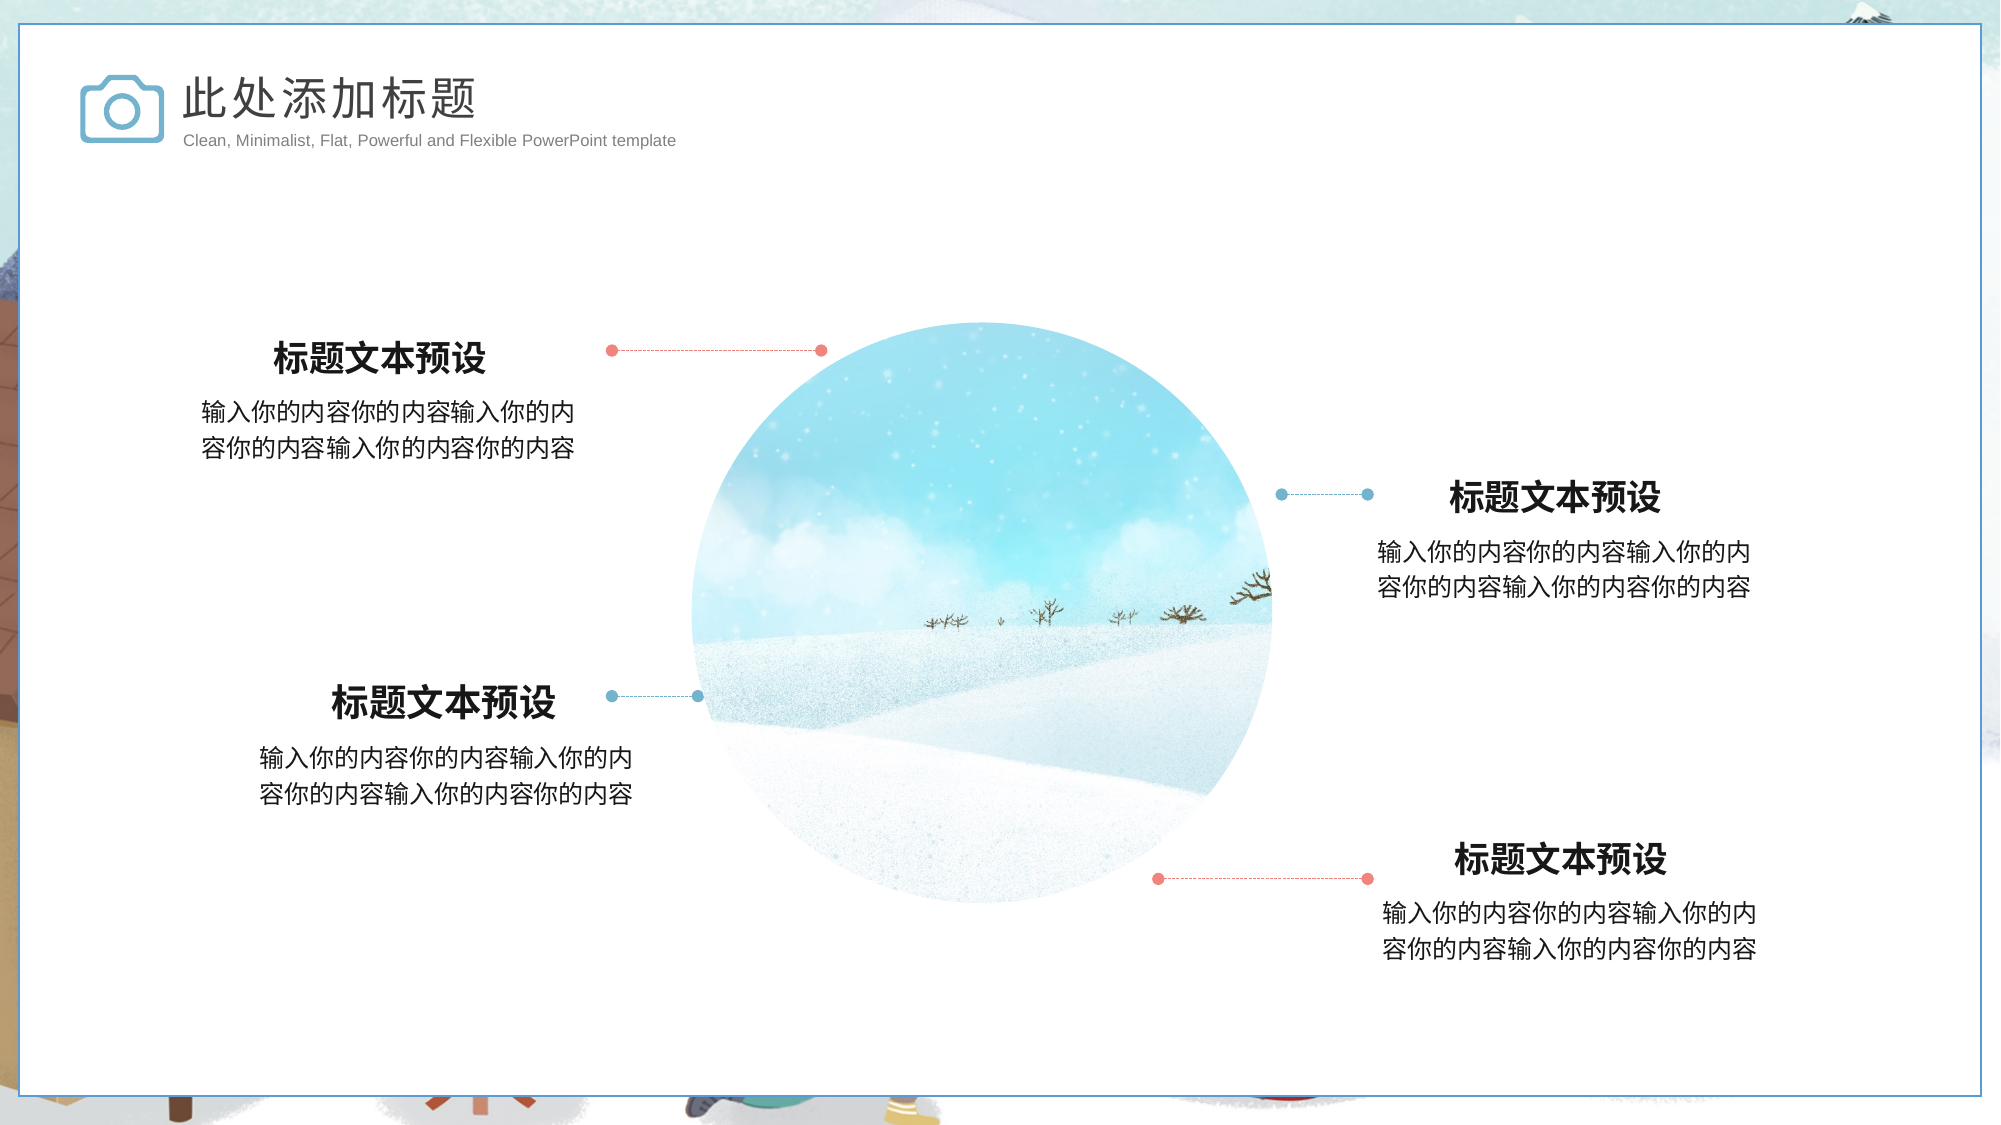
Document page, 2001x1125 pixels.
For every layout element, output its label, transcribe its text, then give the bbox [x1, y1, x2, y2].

picture [0, 0, 2001, 1125]
text_box 标题文本预设 [258, 328, 620, 387]
text_box [80, 74, 165, 143]
text_box 标题文本预设 [1434, 467, 1795, 526]
text_box 输入你的内容你的内容输入你的内容你的内容输入你的内容你的内容 [1367, 883, 1784, 976]
text_box 输入你的内容你的内容输入你的内容你的内容输入你的内容你的内容 [186, 383, 603, 476]
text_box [168, 64, 983, 155]
text_box 输入你的内容你的内容输入你的内容你的内容输入你的内容你的内容 [244, 728, 661, 821]
text_box 输入你的内容你的内容输入你的内容你的内容输入你的内容你的内容 [1362, 522, 1779, 615]
text_box 标题文本预设 [316, 671, 614, 732]
text_box 标题文本预设 [1440, 829, 1801, 887]
